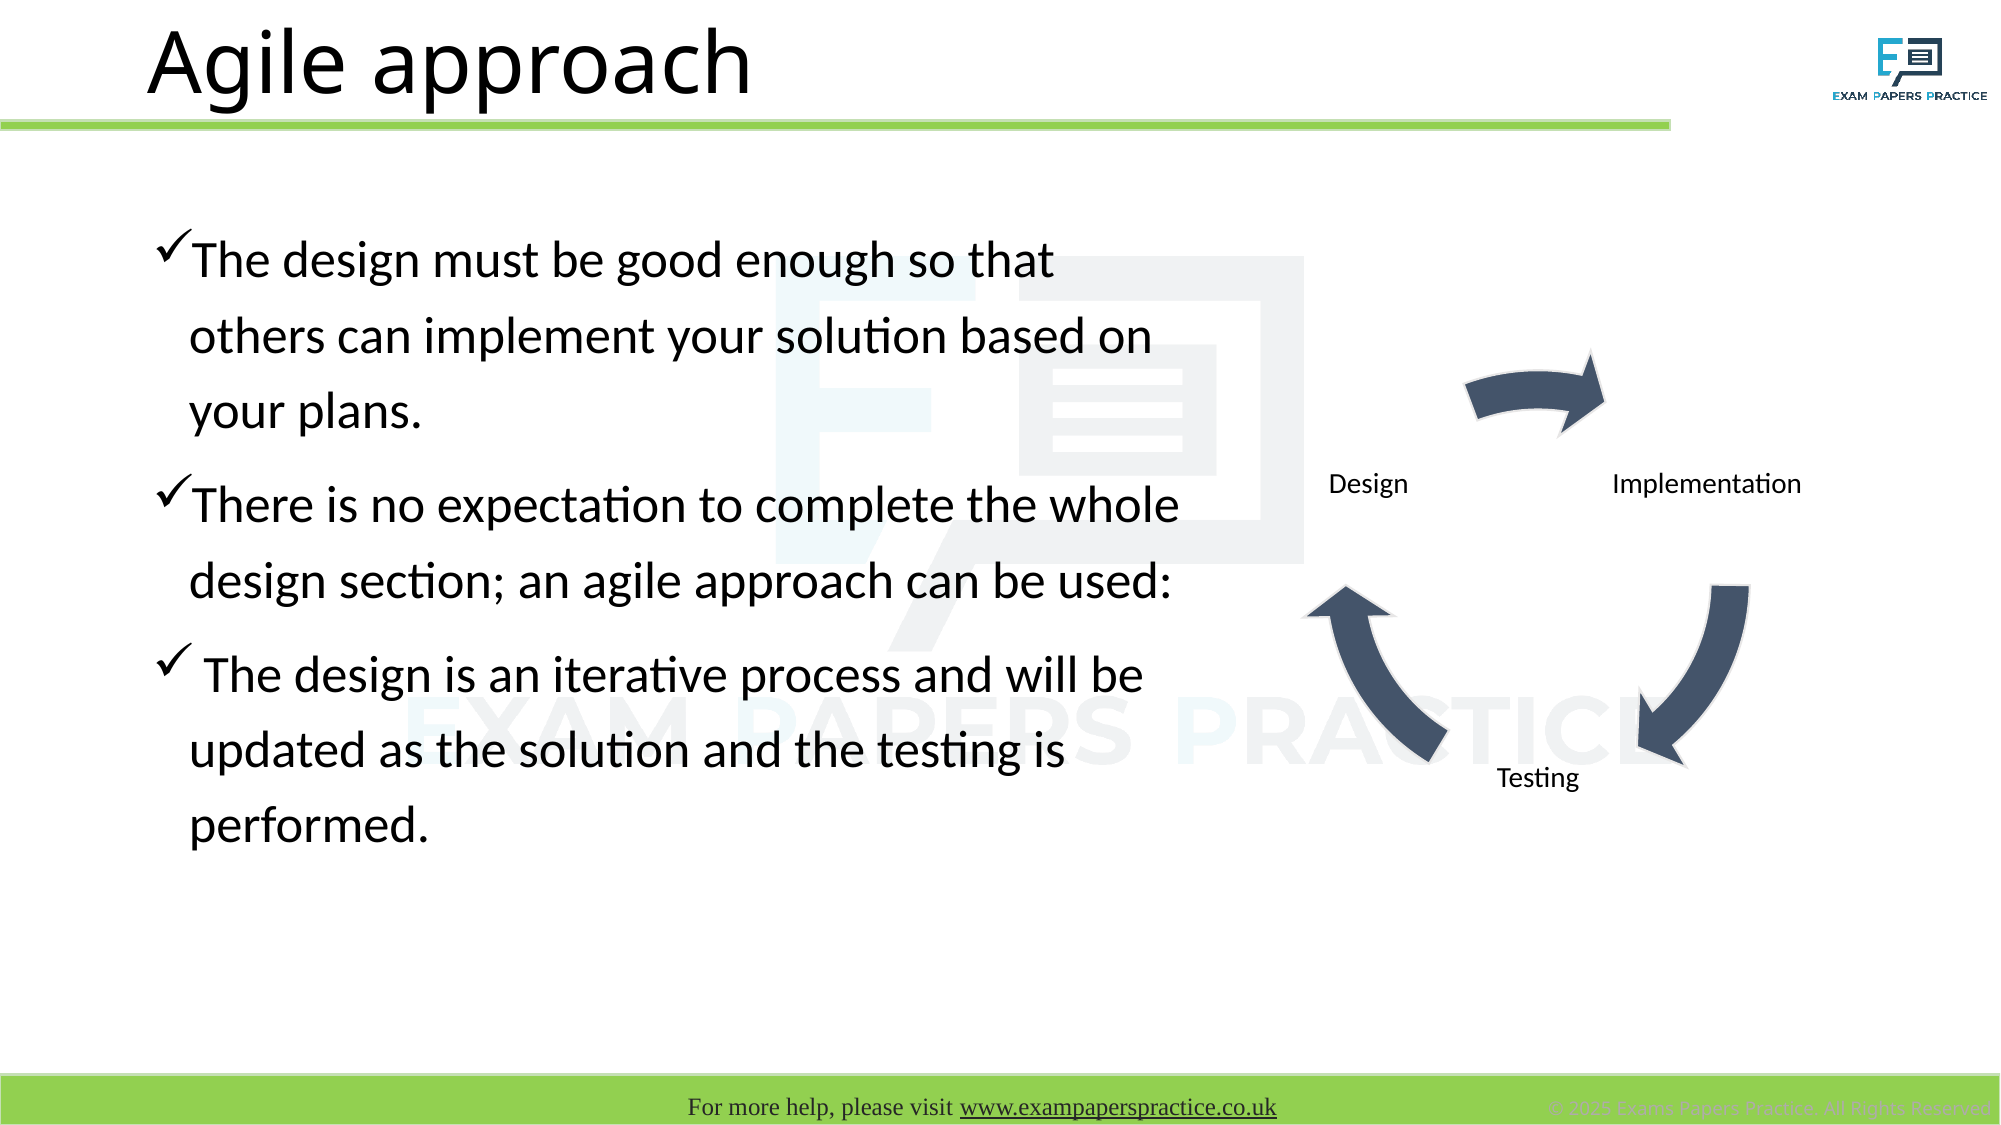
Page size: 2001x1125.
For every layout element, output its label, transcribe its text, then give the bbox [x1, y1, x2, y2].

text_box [1076, 344, 2000, 879]
title Agile approach [132, 11, 1858, 121]
list The design must be good enough so that others can implement your solution based on your plans. There is no expectation to complete the whole design section; an agile approach can be used: The design is an iterative process and will be updated as the solution and the testing is performed. [137, 205, 1198, 920]
